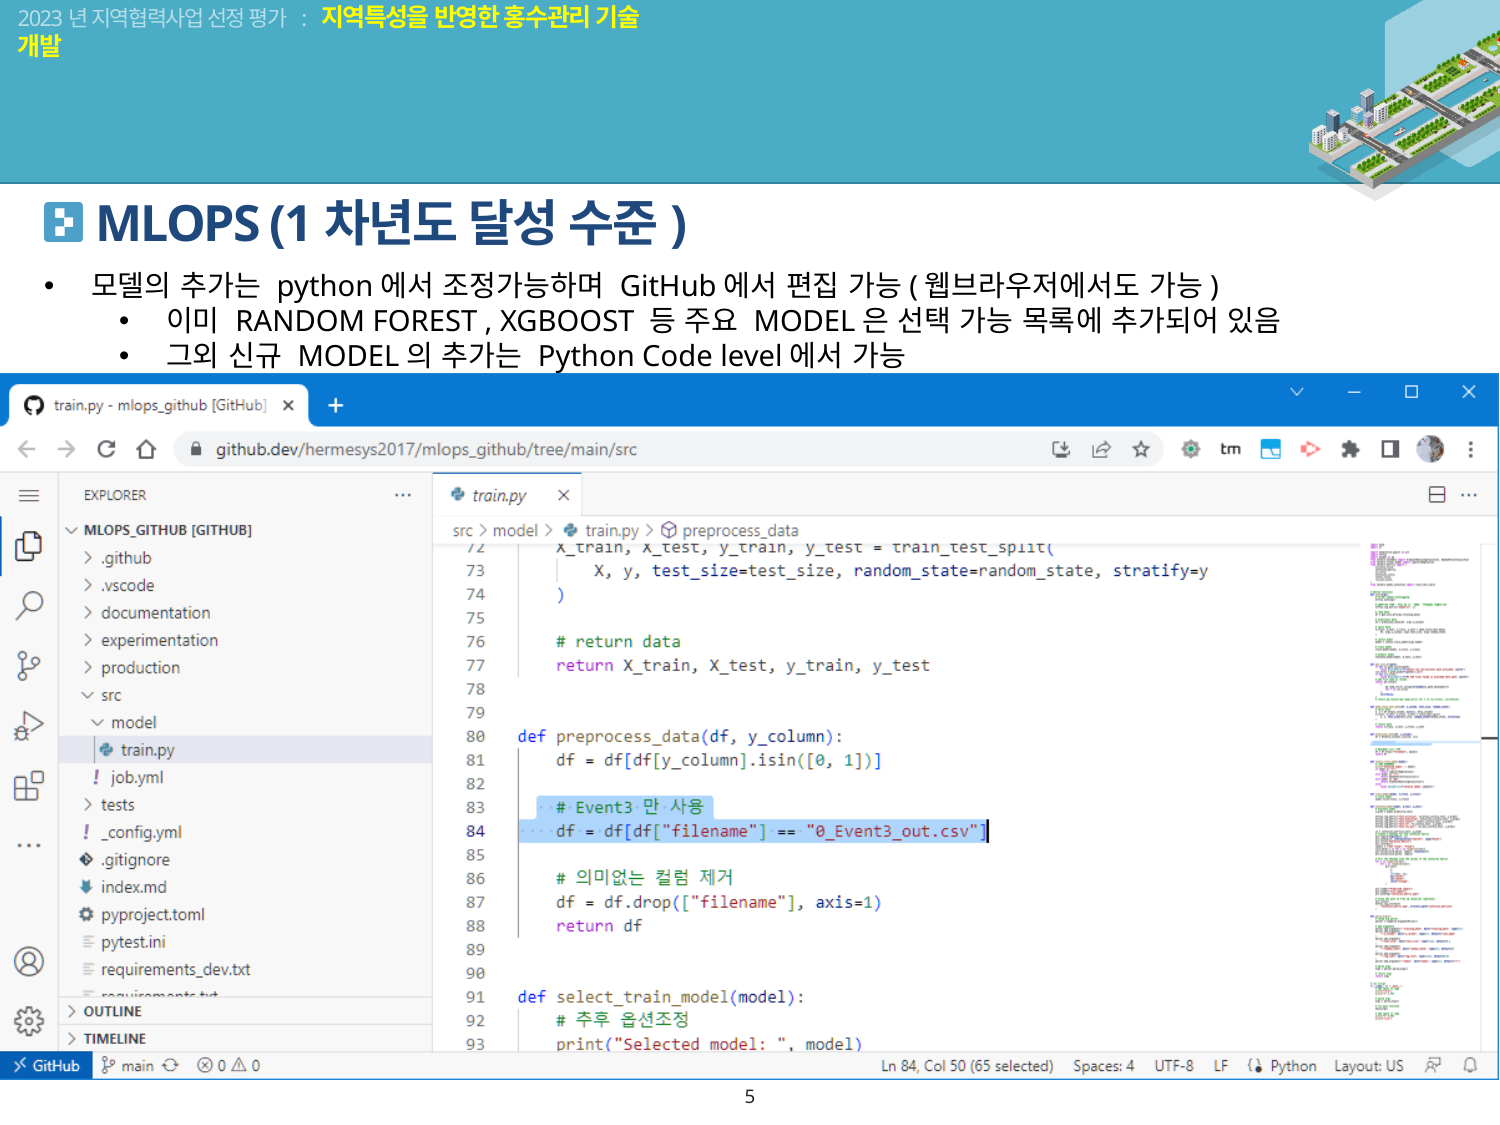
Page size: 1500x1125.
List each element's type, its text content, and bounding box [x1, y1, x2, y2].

text_box MLOPS (1차년도 달성 수준) [29, 184, 1435, 260]
picture [44, 202, 83, 242]
picture [0, 373, 1499, 1081]
text_box 모델의 추가는 python에서 조정가능하며 GitHub에서 편집 가능(웹브라우저에서도 가능) 이미 RANDOM FOREST , XGBOOST 등 주요 MODEL은 선택 가능 목록에 추가되어 있음 그외 신규 MODEL의 추가는 Python Code level에서 가능 [29, 260, 1471, 371]
picture [1309, 30, 1500, 201]
